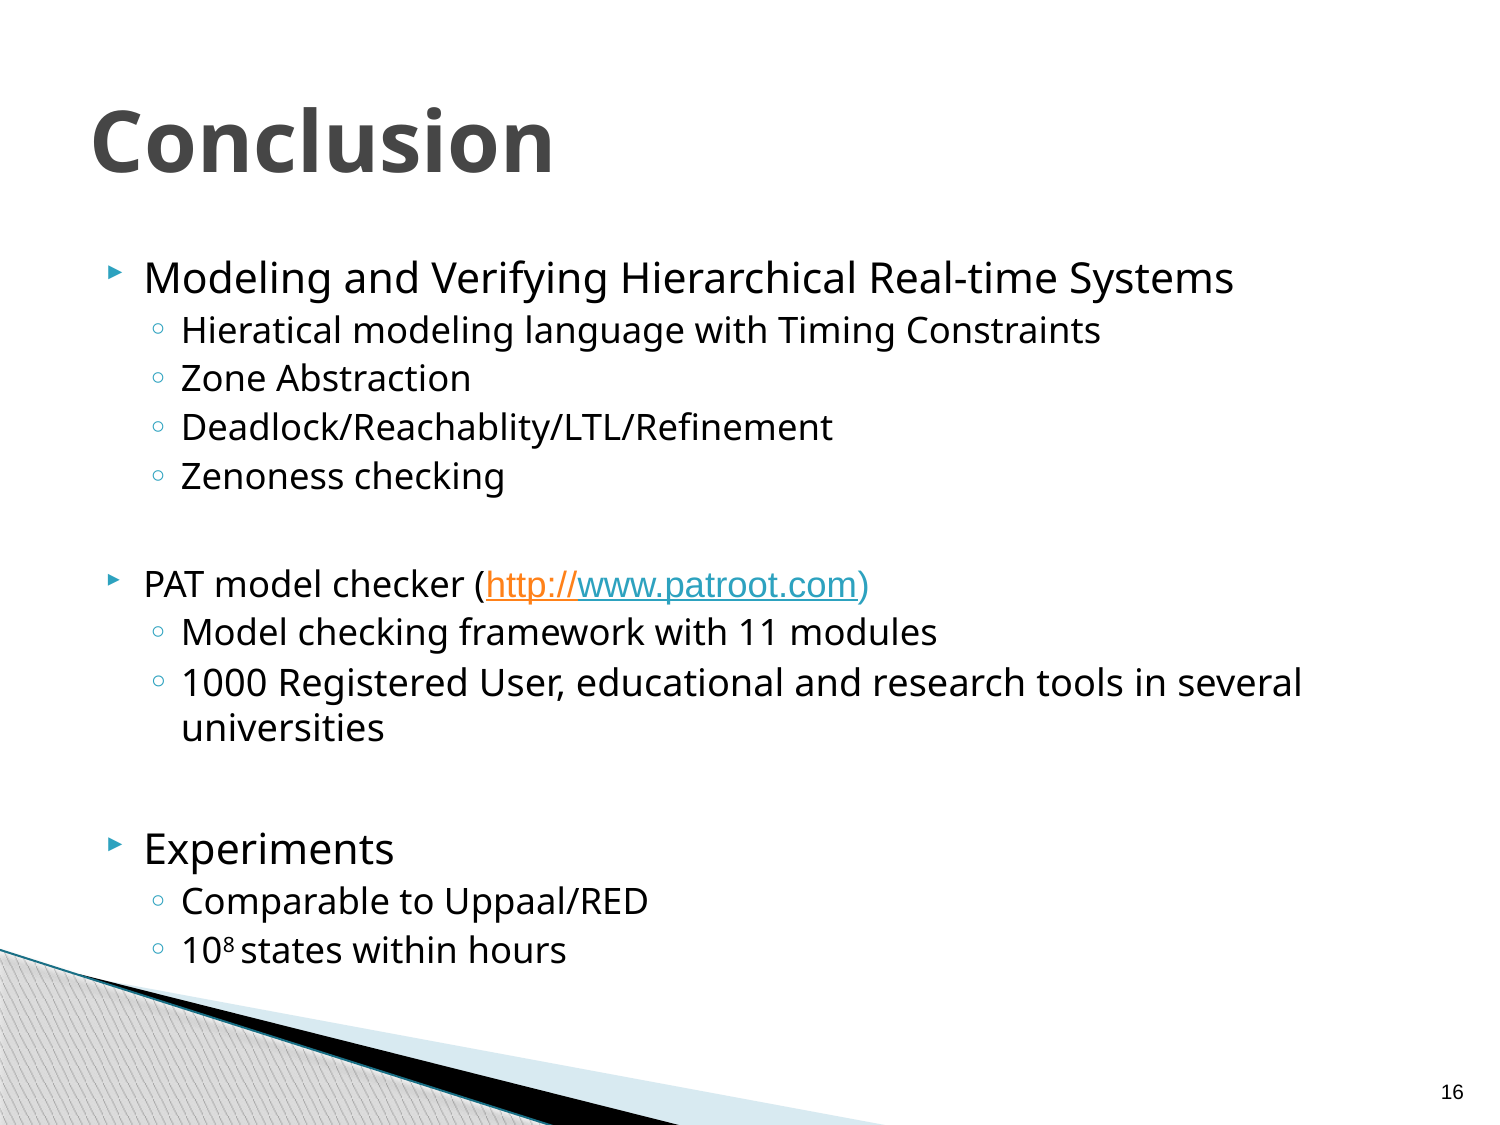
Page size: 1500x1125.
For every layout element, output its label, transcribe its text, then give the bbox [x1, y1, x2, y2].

slide_number 16 [1418, 1051, 1479, 1112]
list Modeling and Verifying Hierarchical Real-time Systems Hieratical modeling language with Timing Constraints Zone Abstraction Deadlock/Reachablity/LTL/Refinement Zenoness checking PAT model checker (http://www.patroot.com) Model checking framework with 11 modules 1000 Registered User, educational and research tools in several universities Experiments Comparable to Uppaal/RED 108 states within hours [75, 243, 1425, 986]
title Conclusion [75, 45, 1425, 233]
